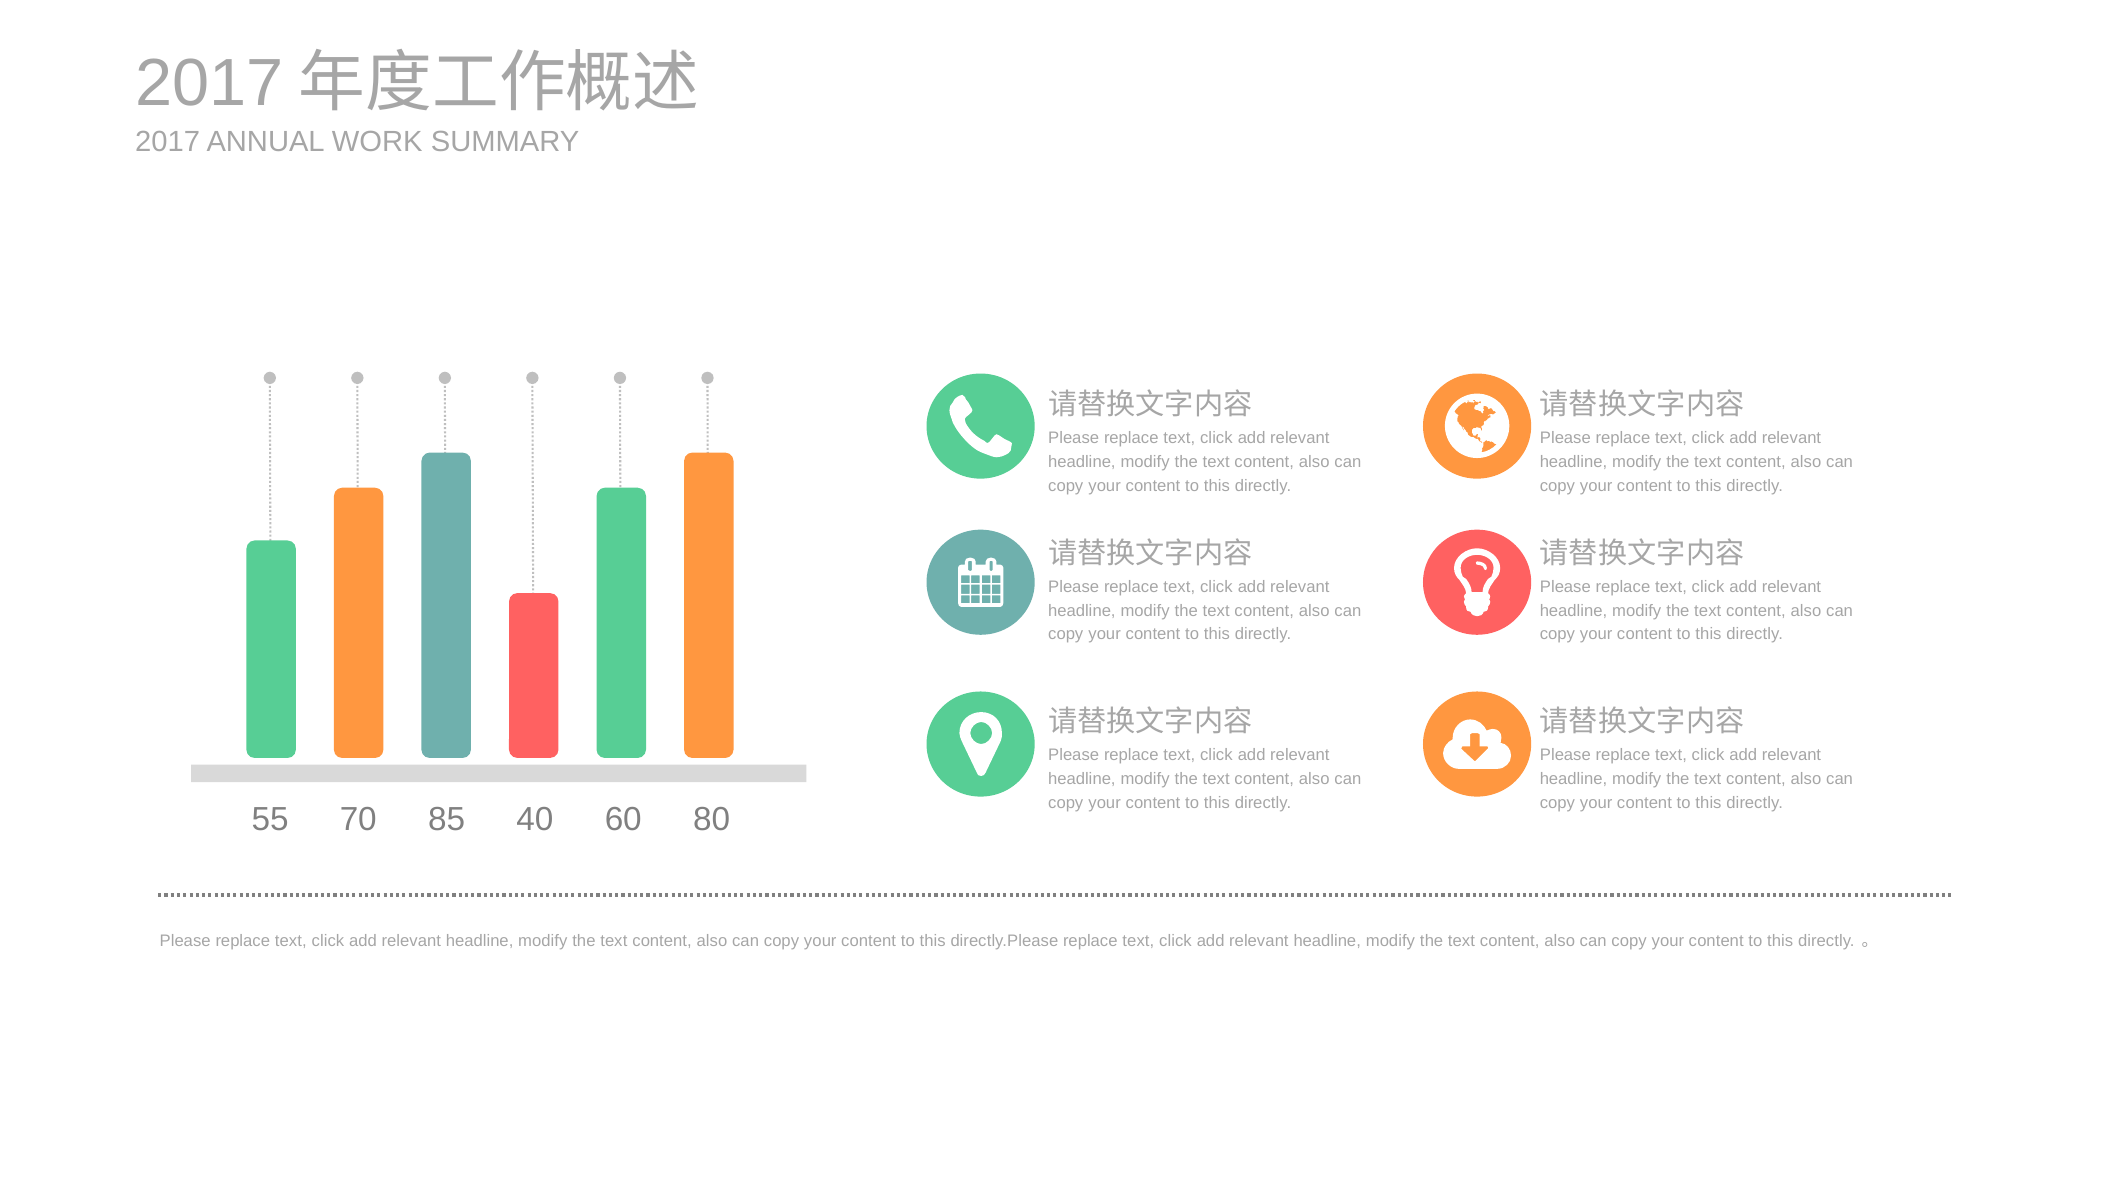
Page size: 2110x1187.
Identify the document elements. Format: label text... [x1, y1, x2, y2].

text_box 2017 ANNUAL WORK SUMMARY [135, 122, 596, 158]
text_box 70 [339, 789, 377, 837]
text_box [1539, 527, 1874, 643]
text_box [926, 691, 1035, 797]
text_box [1539, 695, 1874, 811]
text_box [596, 377, 646, 758]
text_box 40 [516, 789, 554, 837]
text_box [246, 377, 296, 758]
text_box 85 [428, 789, 466, 837]
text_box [1422, 373, 1532, 479]
text_box 55 [251, 789, 289, 837]
text_box 80 [692, 789, 731, 837]
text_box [421, 377, 471, 758]
text_box [190, 763, 807, 783]
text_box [1048, 378, 1392, 494]
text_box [1422, 529, 1532, 635]
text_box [1422, 691, 1532, 797]
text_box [509, 377, 559, 758]
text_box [684, 377, 734, 758]
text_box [926, 373, 1035, 479]
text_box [1048, 695, 1383, 811]
text_box 60 [604, 789, 642, 837]
text_box 2017年度工作概述 [135, 38, 783, 119]
text_box Please replace text, click add relevant headline, modify the text content, also can copy your content to this directly.Please replace text, click add relevant headline, modify the text content, also can copy your content to this directly.。 [159, 925, 1950, 950]
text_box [926, 529, 1035, 635]
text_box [1048, 527, 1383, 643]
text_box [1539, 378, 1874, 494]
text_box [333, 377, 384, 758]
